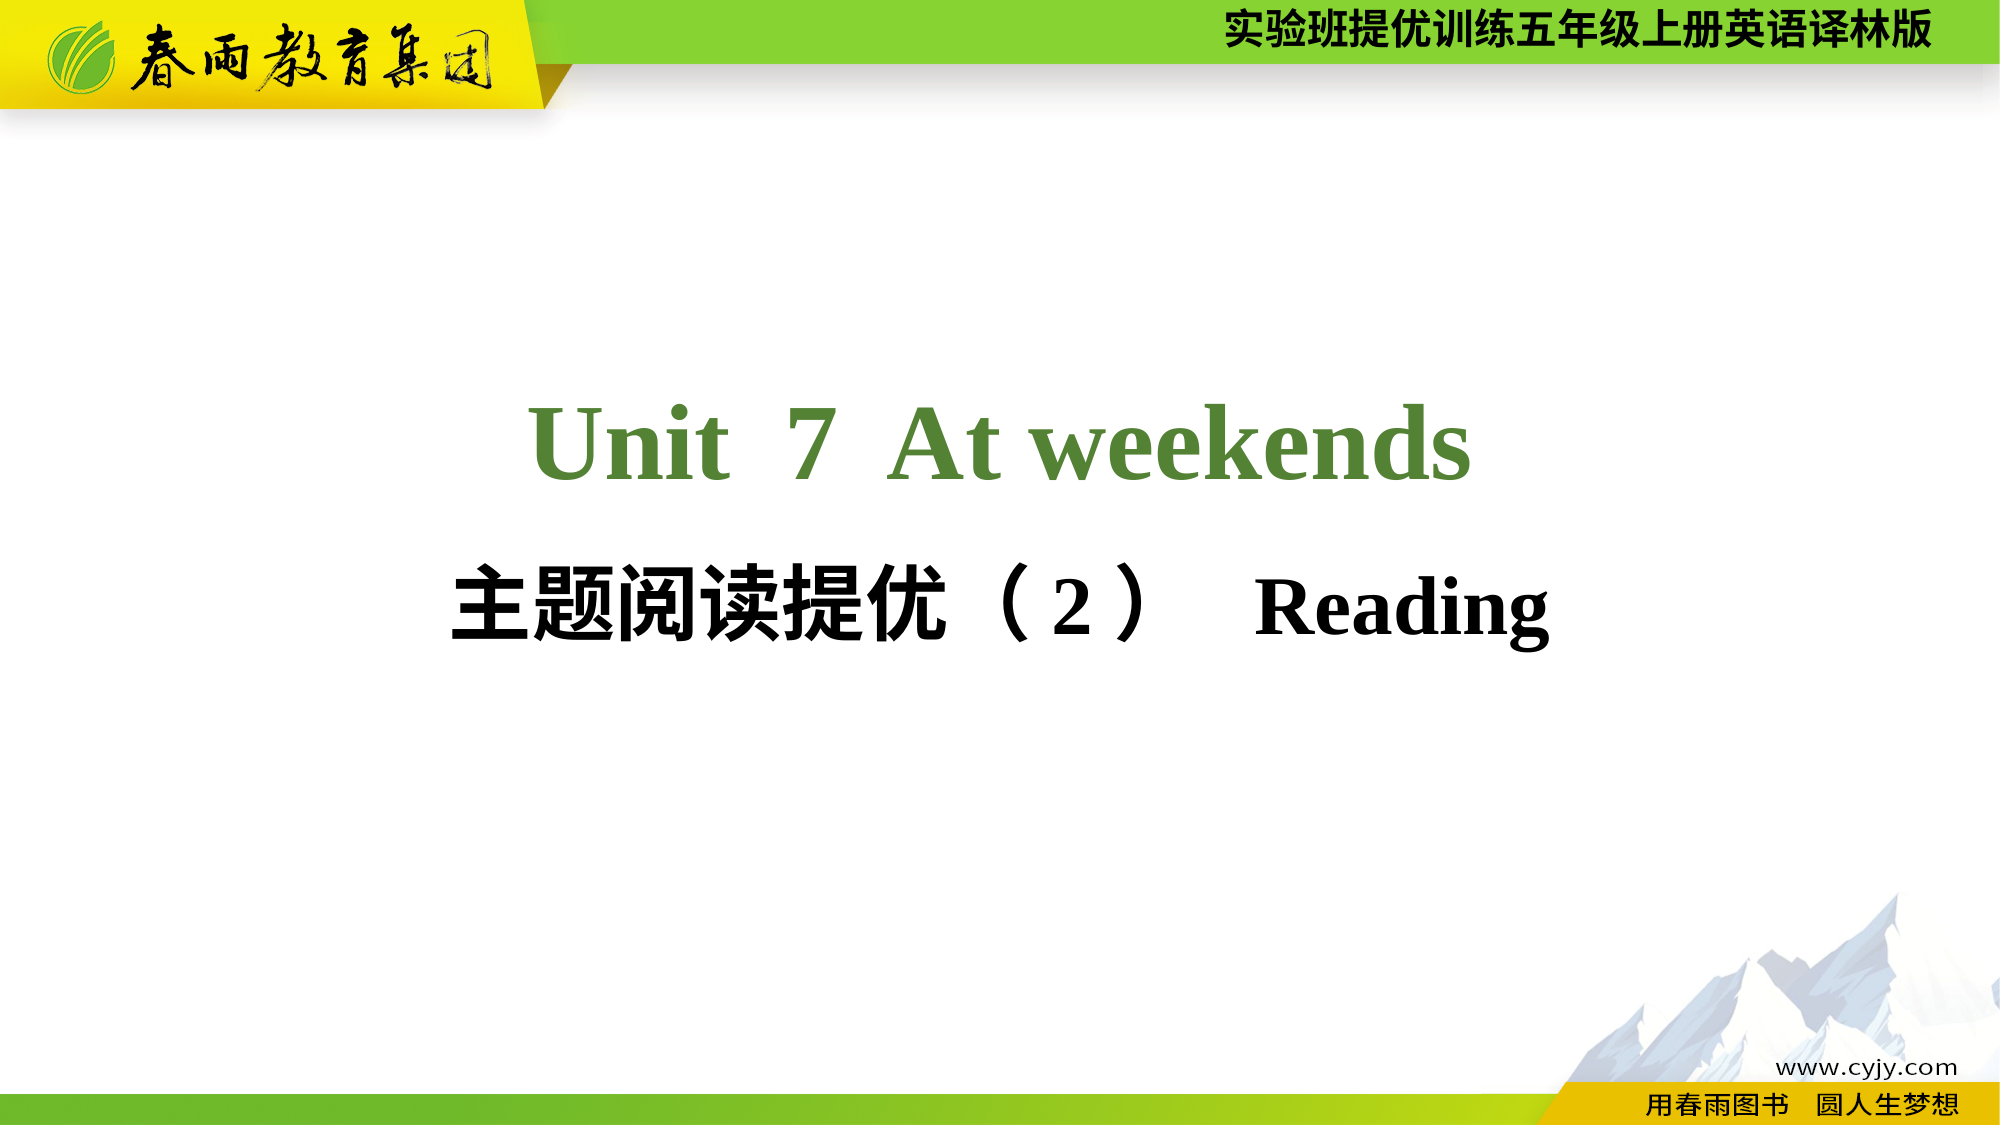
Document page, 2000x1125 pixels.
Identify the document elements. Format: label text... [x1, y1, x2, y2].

picture [0, 659, 2000, 1125]
text_box Unit 7 At weekends 主题阅读提优（2） Reading [0, 298, 2000, 659]
picture [0, 0, 2000, 298]
